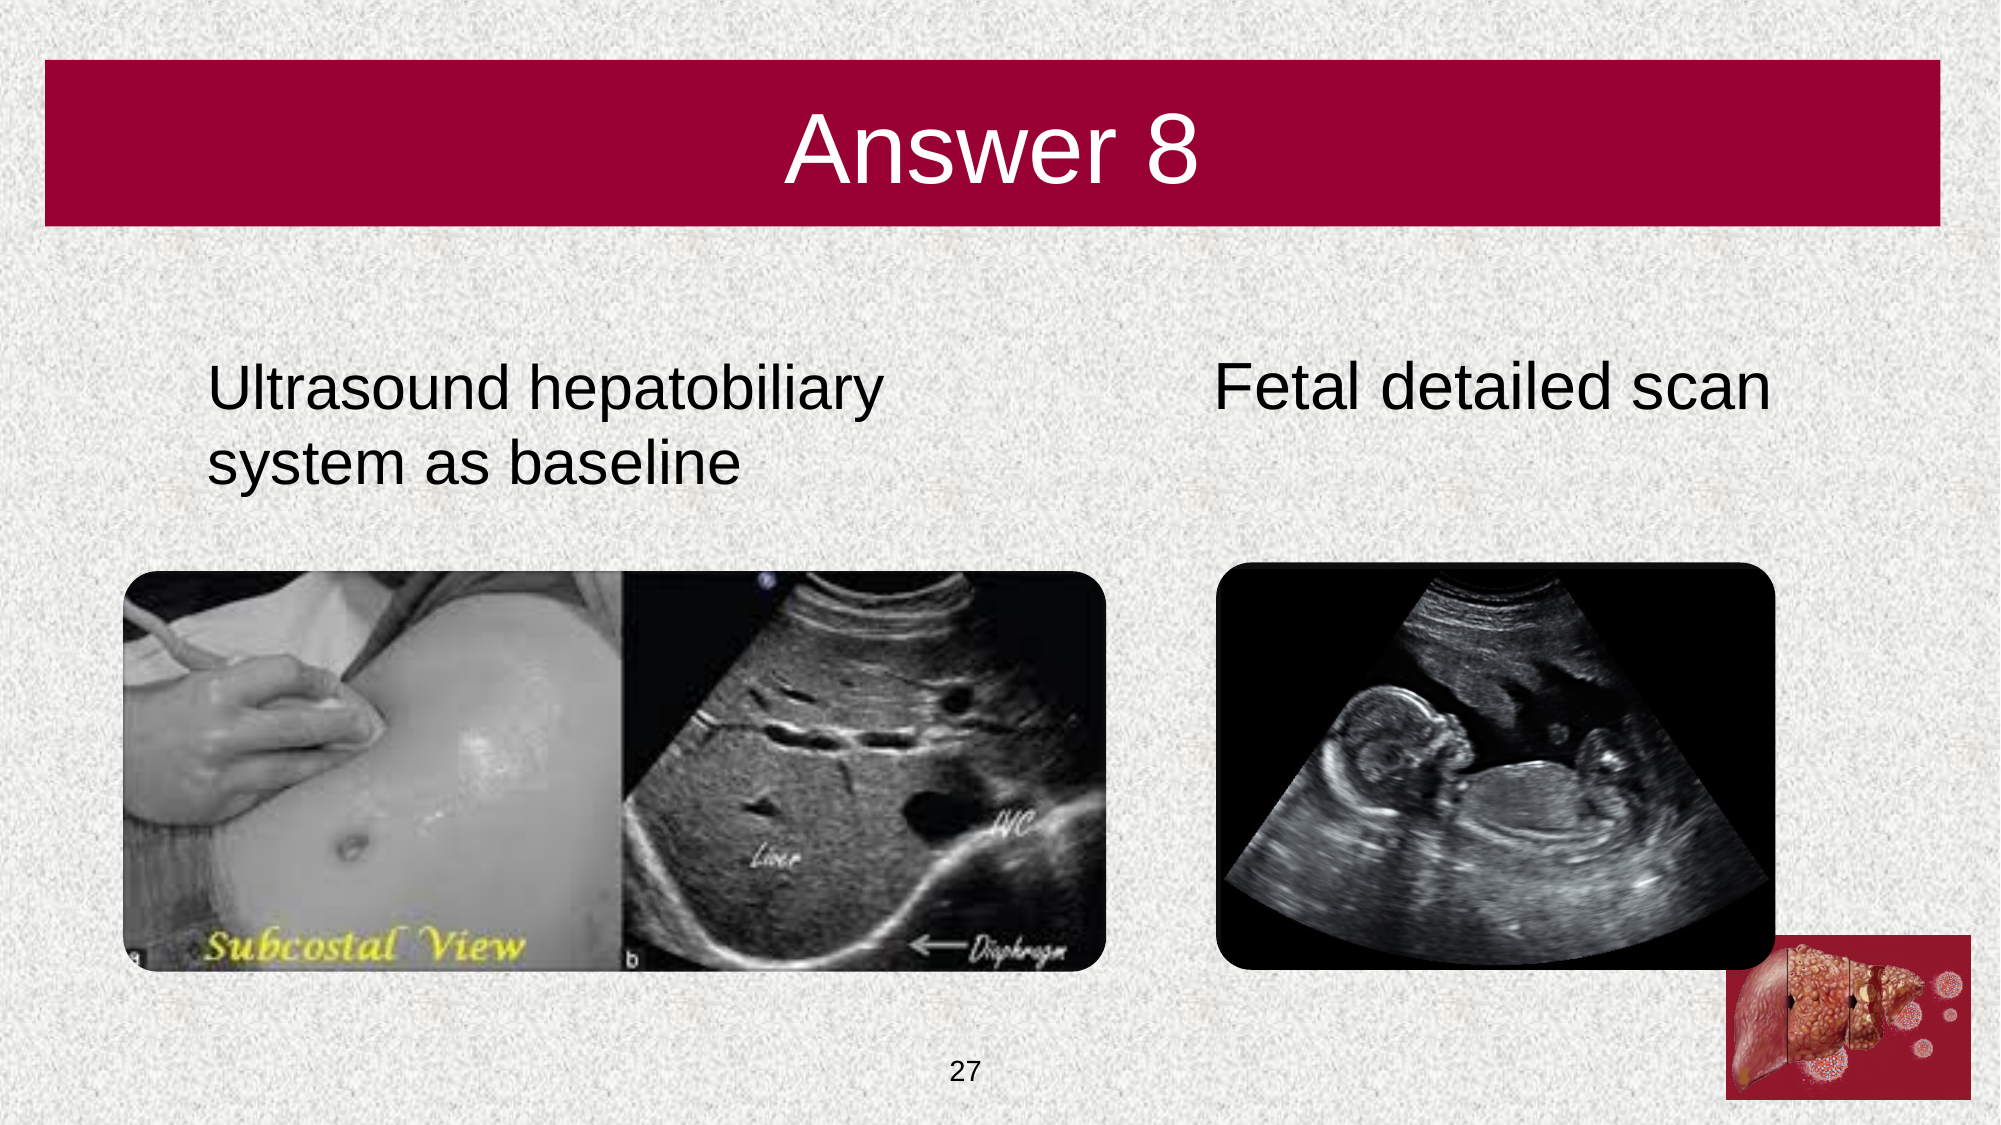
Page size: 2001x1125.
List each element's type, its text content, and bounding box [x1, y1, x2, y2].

slide_number ‹#› [732, 1039, 1199, 1100]
list Ultrasound hepatobiliary system as baseline [192, 339, 980, 506]
picture [0, 0, 2001, 1125]
text_box Fetal detailed scan [1198, 334, 1891, 442]
text_box Answer 8 [45, 59, 1941, 227]
